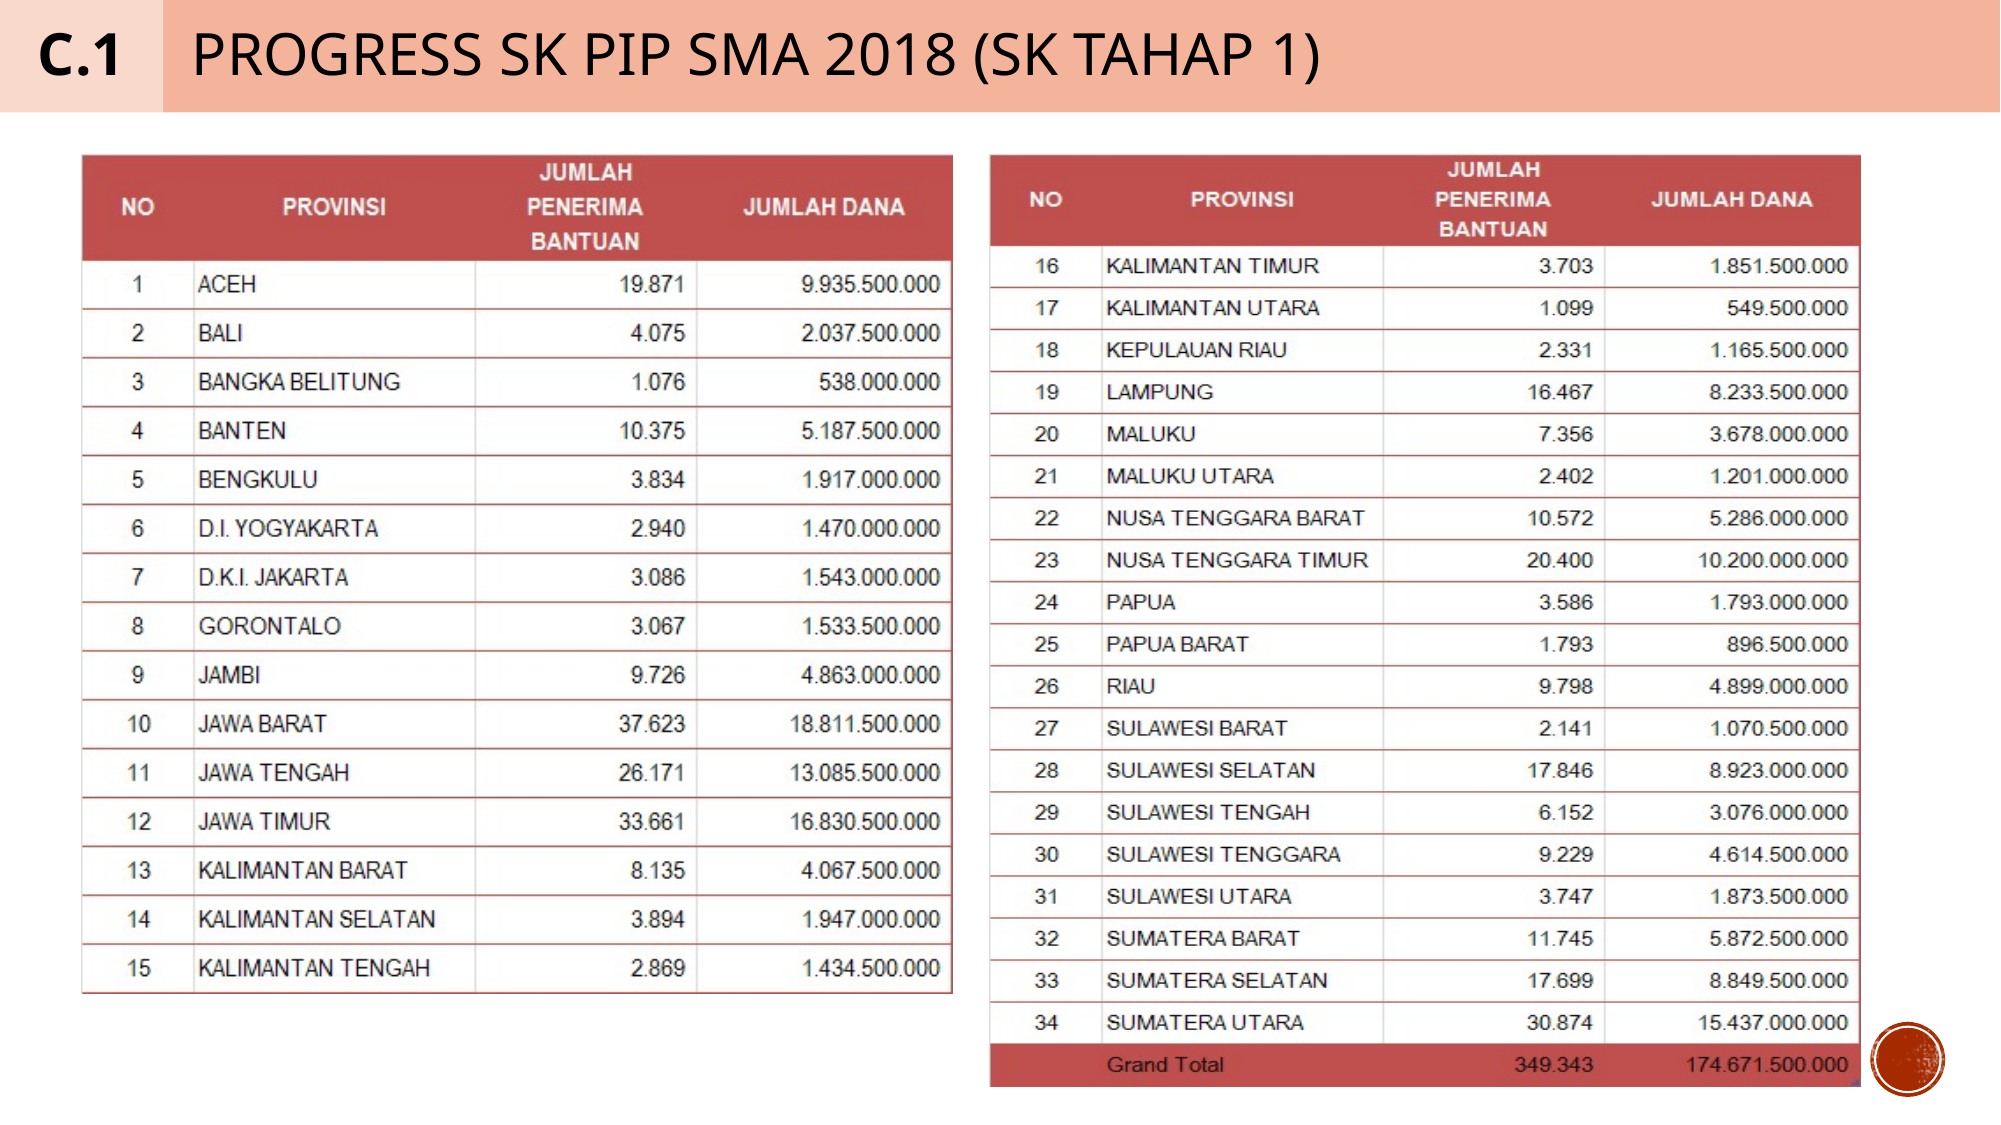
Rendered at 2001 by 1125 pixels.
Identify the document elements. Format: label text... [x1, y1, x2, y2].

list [83, 156, 949, 992]
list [992, 157, 1858, 1084]
text_box C.1 [0, 0, 163, 113]
text_box PROGRESS SK PIP SMA 2018 (SK TAHAP 1) [163, 0, 2000, 113]
